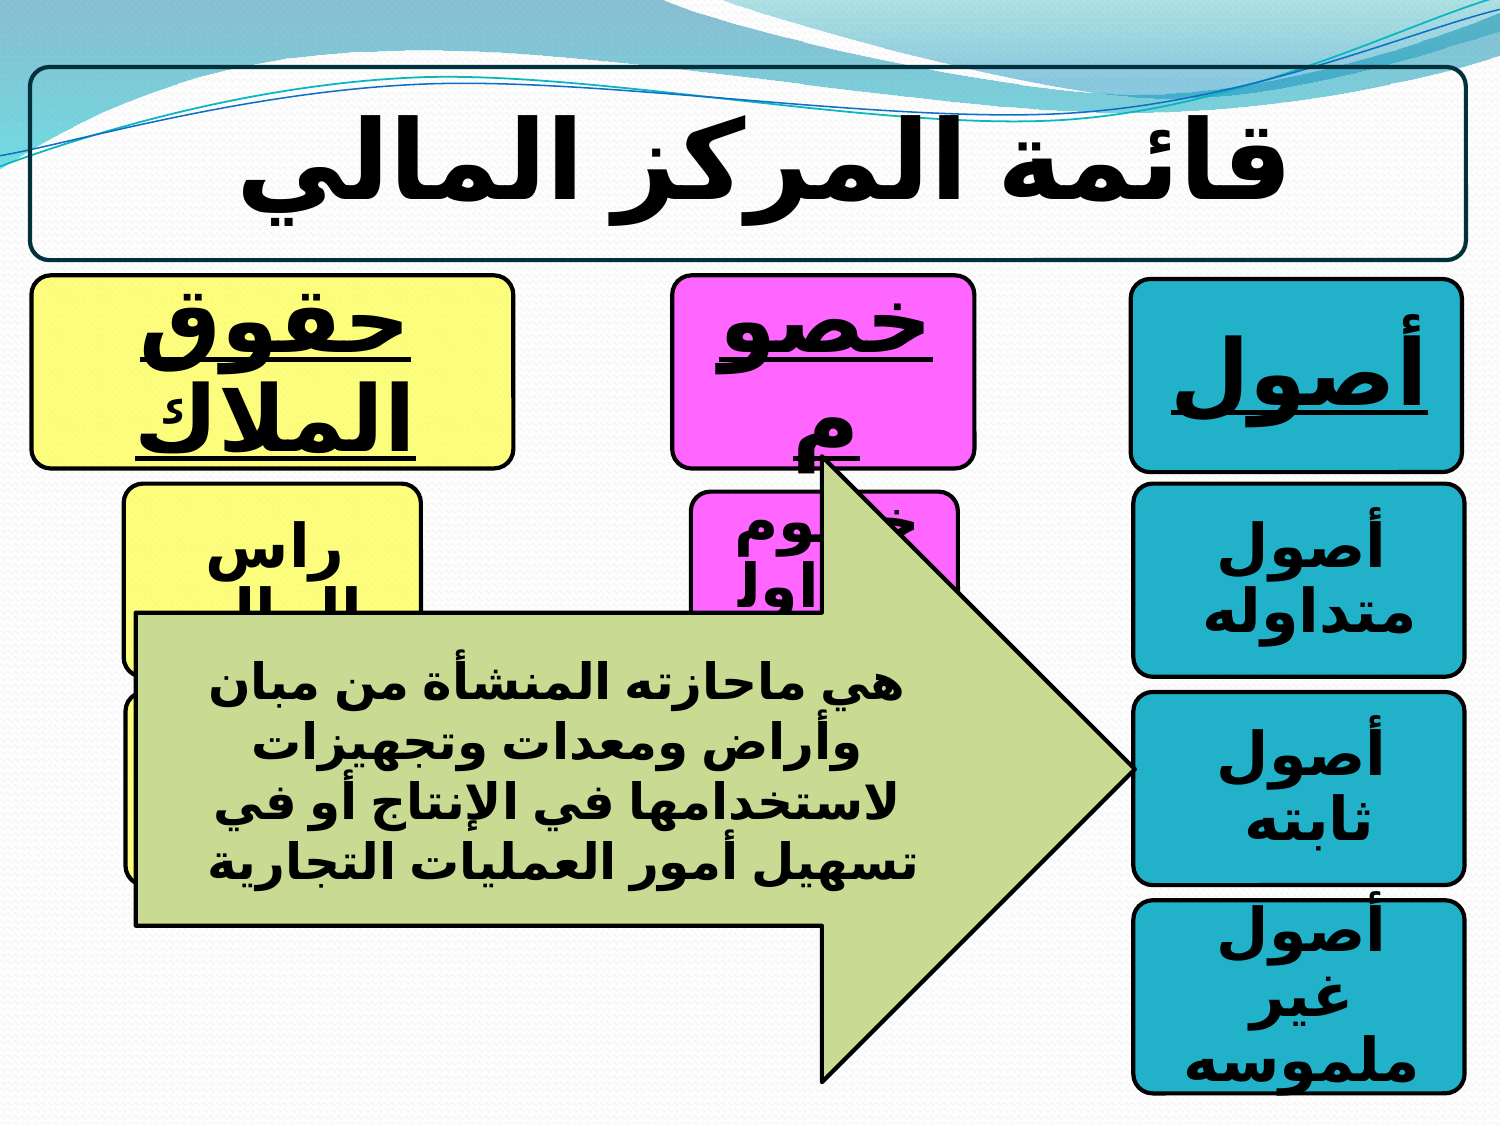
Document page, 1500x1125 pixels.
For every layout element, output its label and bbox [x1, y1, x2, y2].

text_box [29, 66, 1467, 1095]
